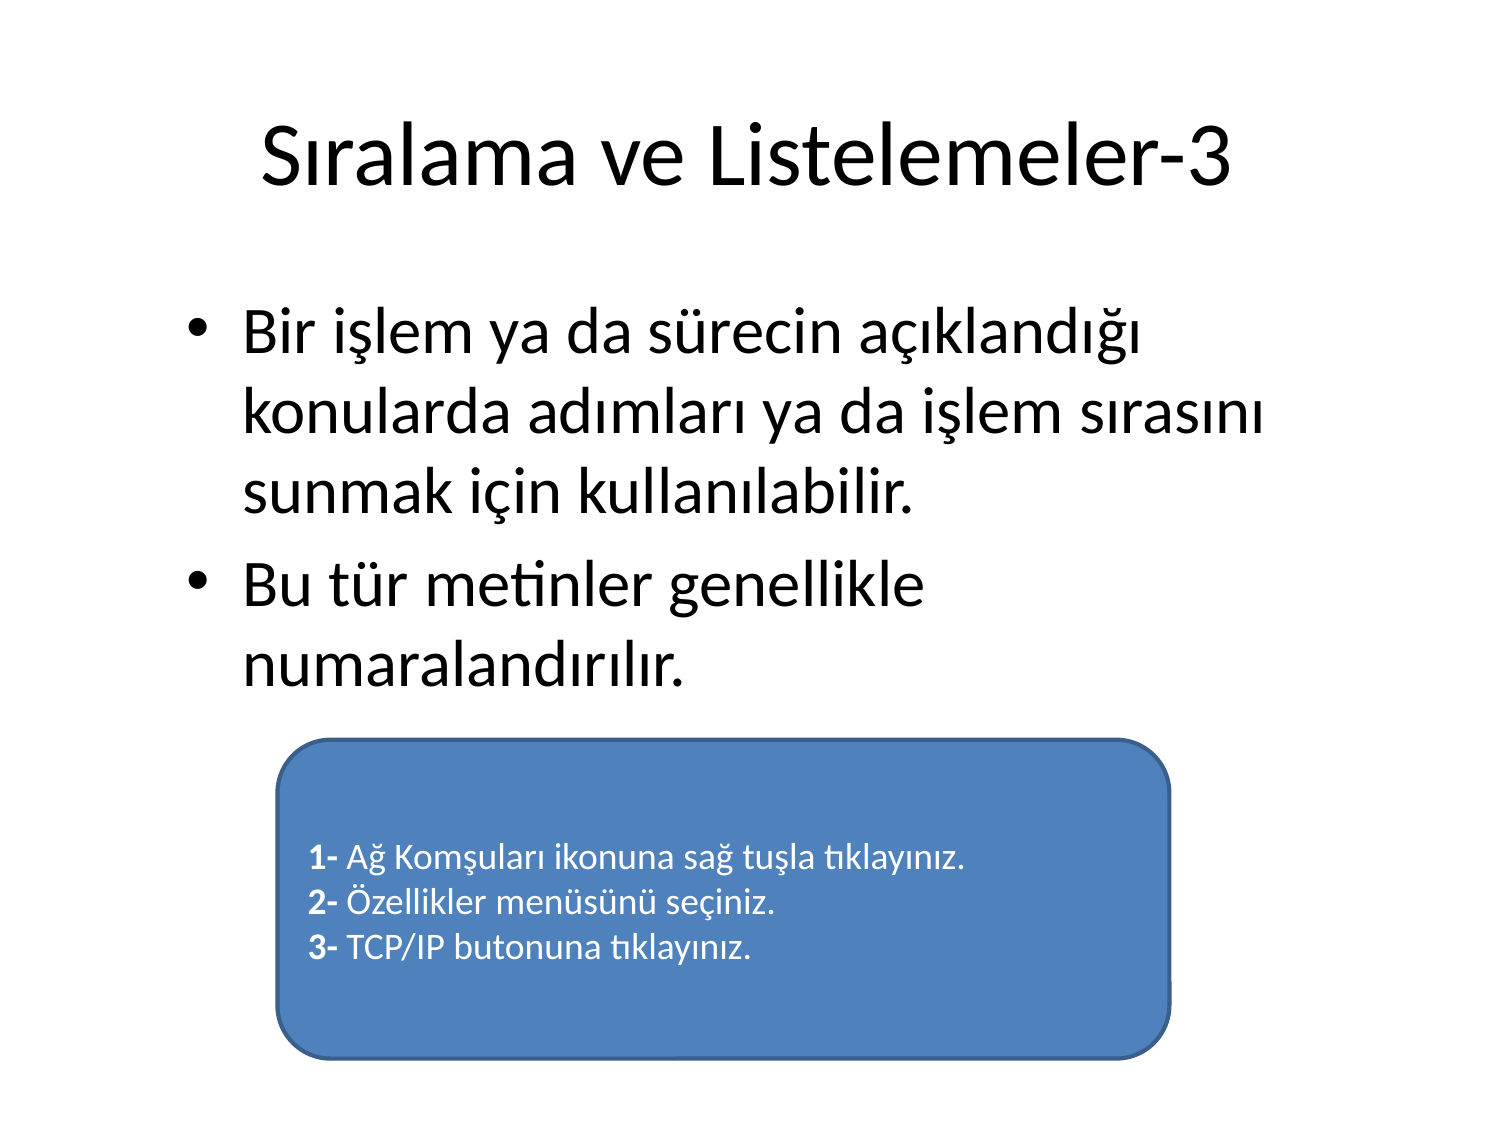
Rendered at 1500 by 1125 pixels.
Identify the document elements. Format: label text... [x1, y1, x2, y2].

text_box 1- Ağ Komşuları ikonuna sağ tuşla tıklayınız. 2- Özellikler menüsünü seçiniz. 3- TCP/IP butonuna tıklayınız. [275, 737, 1172, 1061]
list Bir işlem ya da sürecin açıklandığı konularda adımları ya da işlem sırasını sunmak için kullanılabilir. Bu tür metinler genellikle numaralandırılır. [171, 278, 1353, 1012]
title Sıralama ve Listelemeler-3 [171, 54, 1324, 243]
